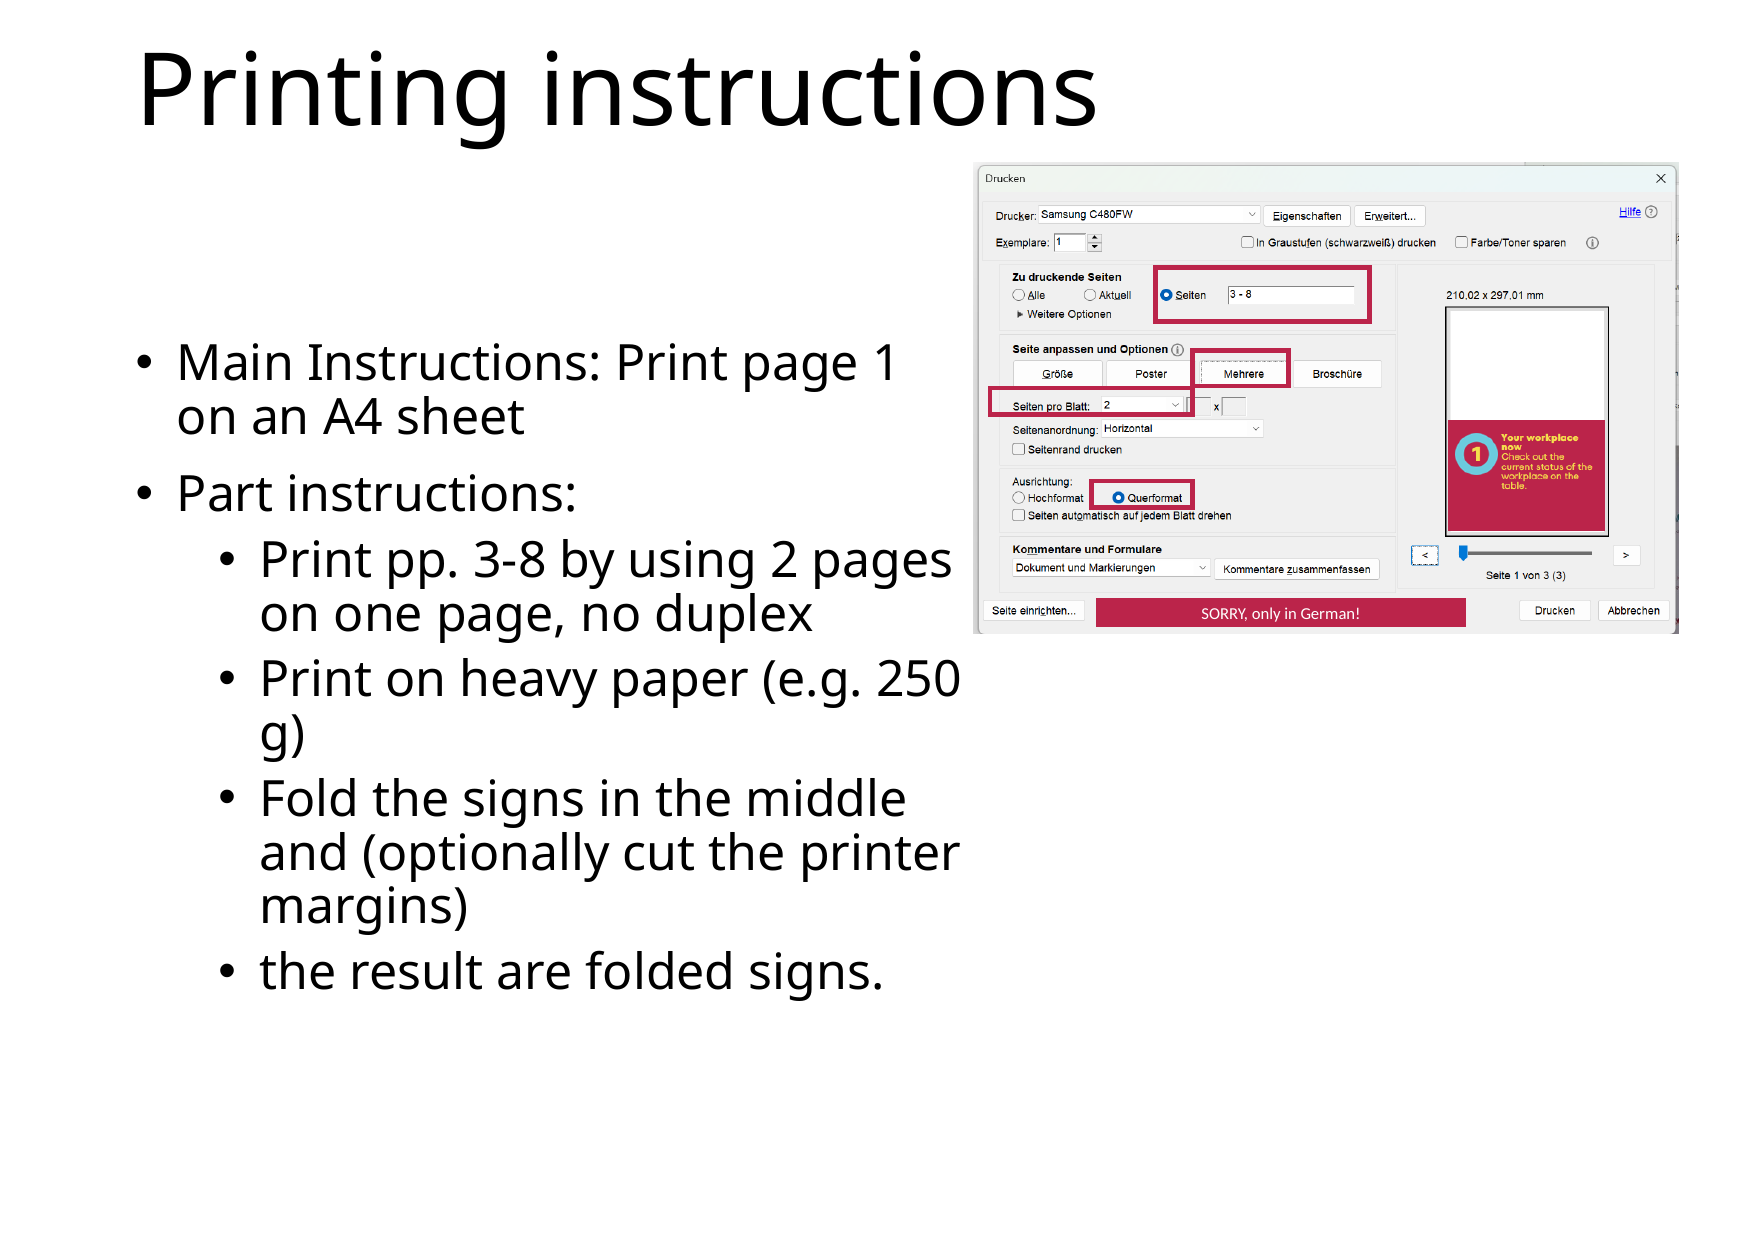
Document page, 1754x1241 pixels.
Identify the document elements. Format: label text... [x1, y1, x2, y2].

picture [973, 162, 1679, 634]
list Main Instructions: Print page 1 on an A4 sheet Part instructions: Print pp. 3-8 by using 2 pages on one page, no duplex Print on heavy paper (e.g. 250 g) Fold the signs in the middle and (optionally cut the printer margins) the result are folded signs. [120, 330, 979, 1117]
title Printing instructions [120, 0, 1634, 213]
